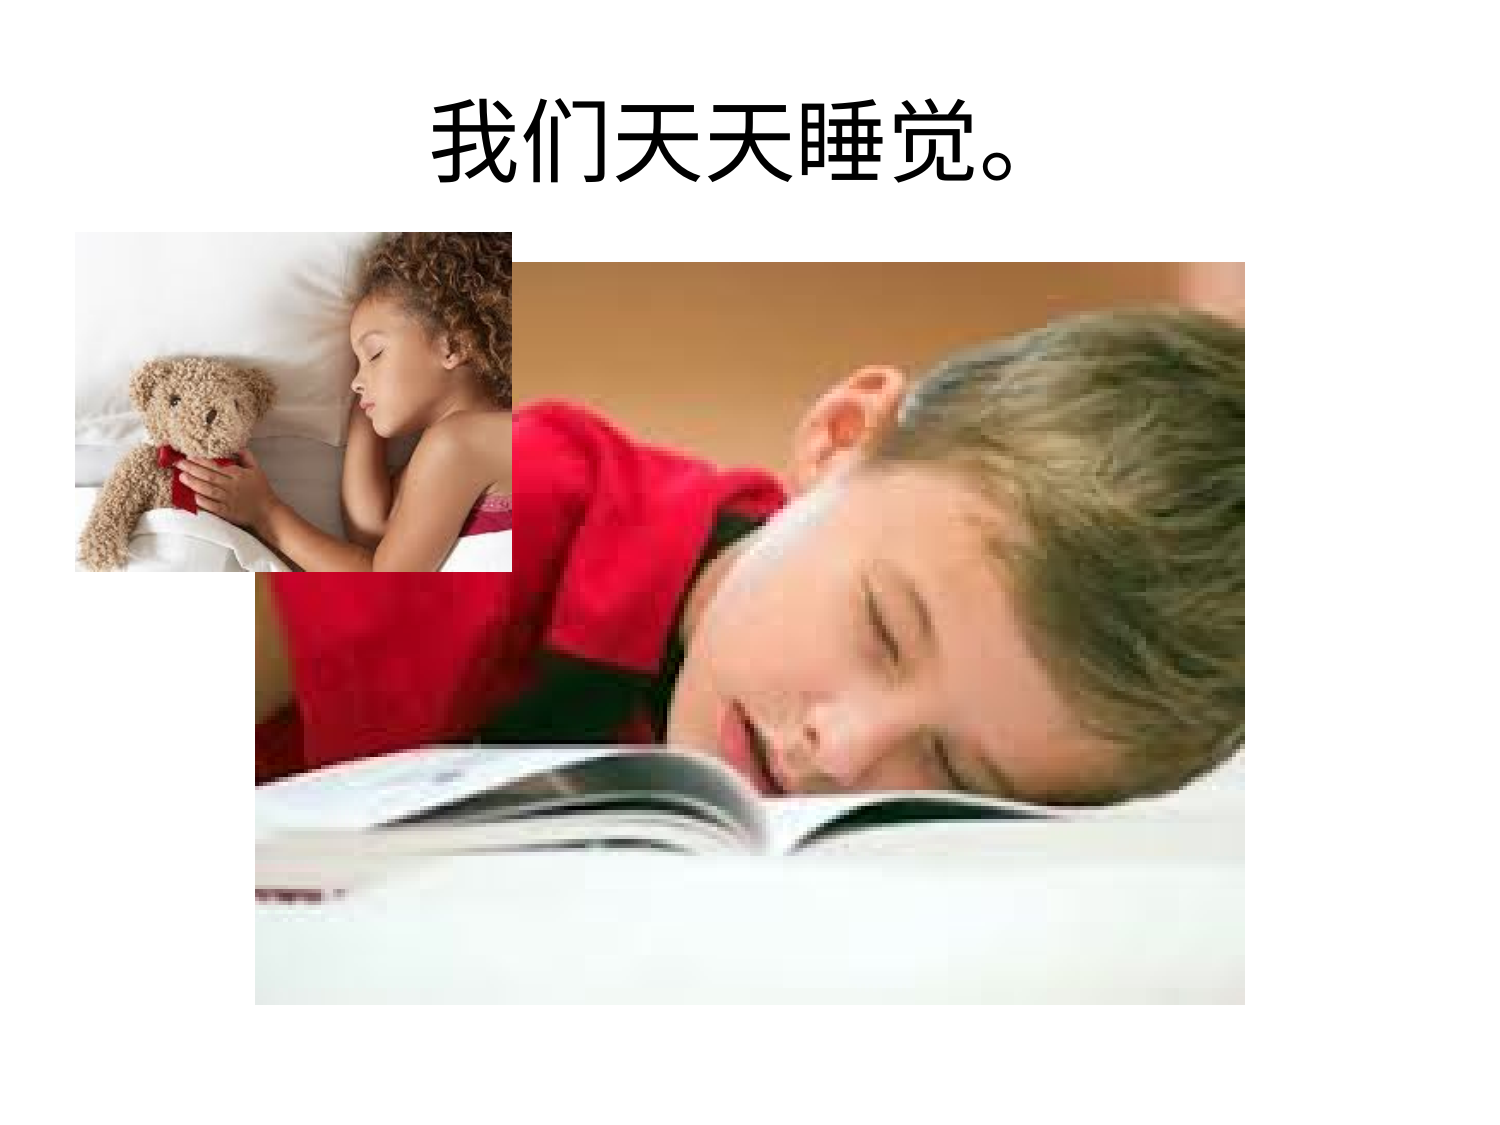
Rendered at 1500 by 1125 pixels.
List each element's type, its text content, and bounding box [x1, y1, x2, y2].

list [74, 262, 1426, 1006]
picture [74, 232, 512, 572]
title 我们天天睡觉。 [75, 45, 1425, 233]
